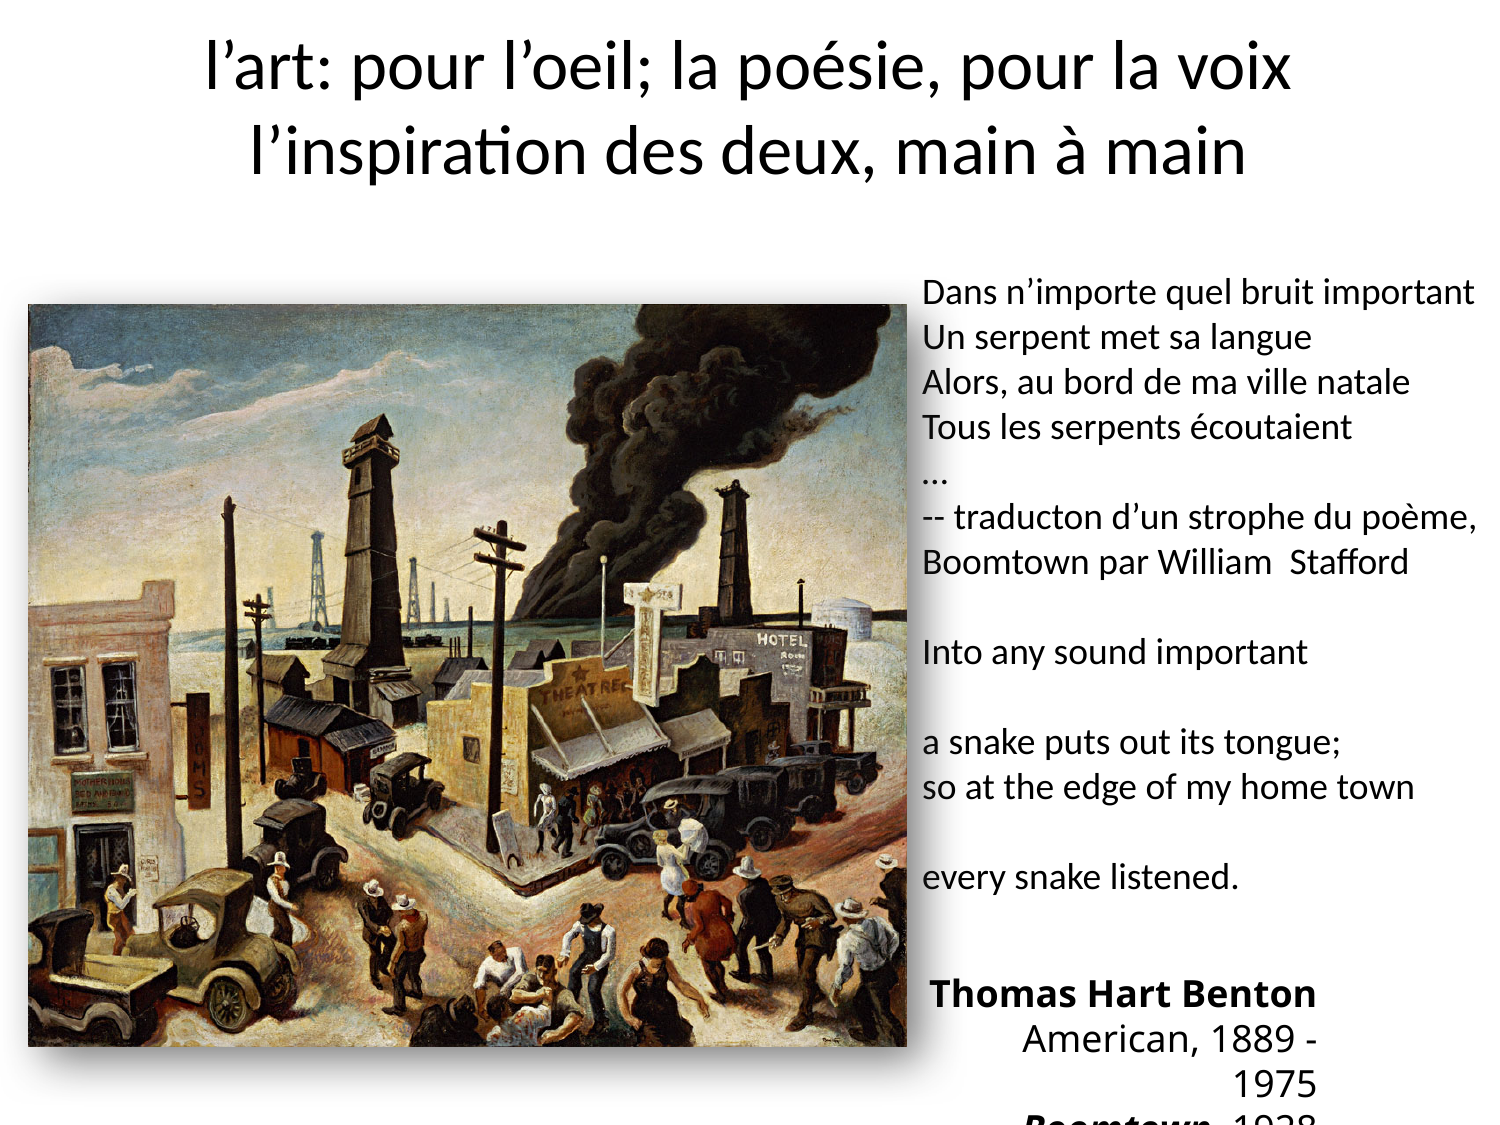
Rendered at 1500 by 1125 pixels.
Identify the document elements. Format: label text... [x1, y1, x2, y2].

title l’art: pour l’oeil; la poésie, pour la voix l’inspiration des deux, main à main [75, 10, 1425, 198]
text_box Dans n’importe quel bruit important Un serpent met sa langue Alors, au bord de ma ville natale Tous les serpents écoutaient … -- traducton d’un strophe du poème, Boomtown par William Stafford Into any sound important a snake puts out its tongue; so at the edge of my home town every snake listened. [907, 259, 1500, 905]
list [0, 303, 1143, 1047]
text_box Thomas Hart Benton American, 1889 - 1975 Boomtown, 1928 [907, 962, 1333, 1125]
